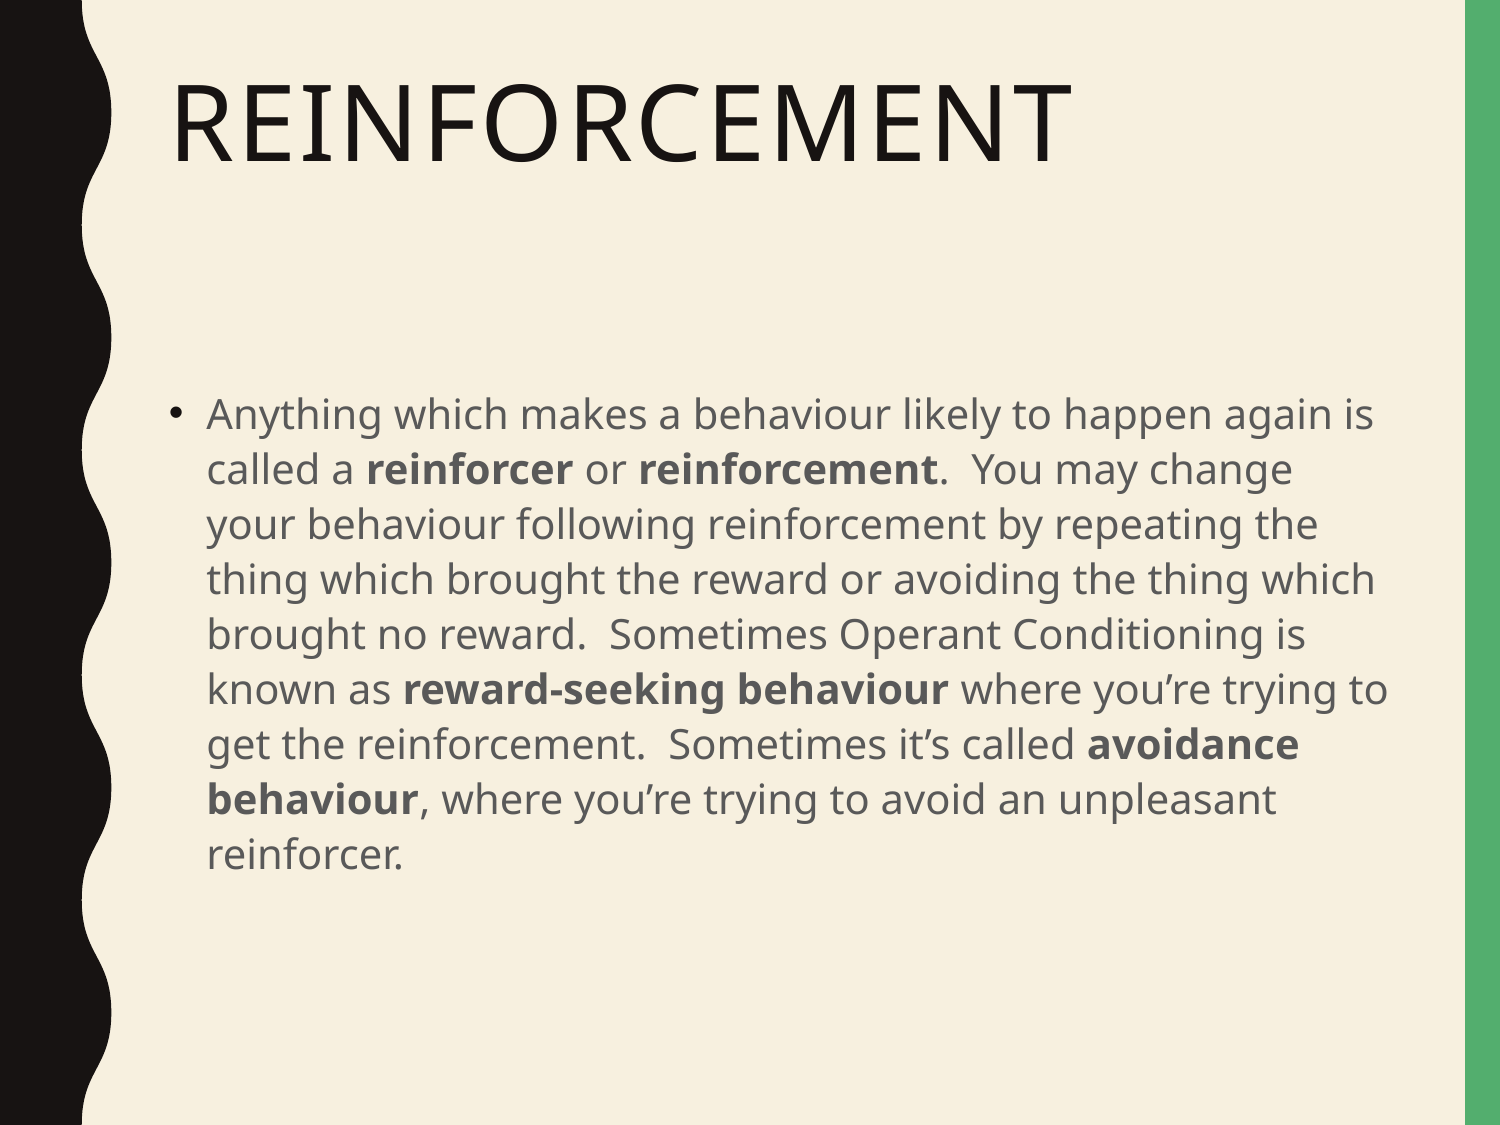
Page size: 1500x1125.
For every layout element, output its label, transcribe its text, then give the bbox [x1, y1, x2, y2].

list Anything which makes a behaviour likely to happen again is called a reinforcer or reinforcement. You may change your behaviour following reinforcement by repeating the thing which brought the reward or avoiding the thing which brought no reward. Sometimes Operant Conditioning is known as reward-seeking behaviour where you’re trying to get the reinforcement. Sometimes it’s called avoidance behaviour, where you’re trying to avoid an unpleasant reinforcer. [154, 375, 1407, 965]
title Reinforcement [154, 62, 1407, 308]
